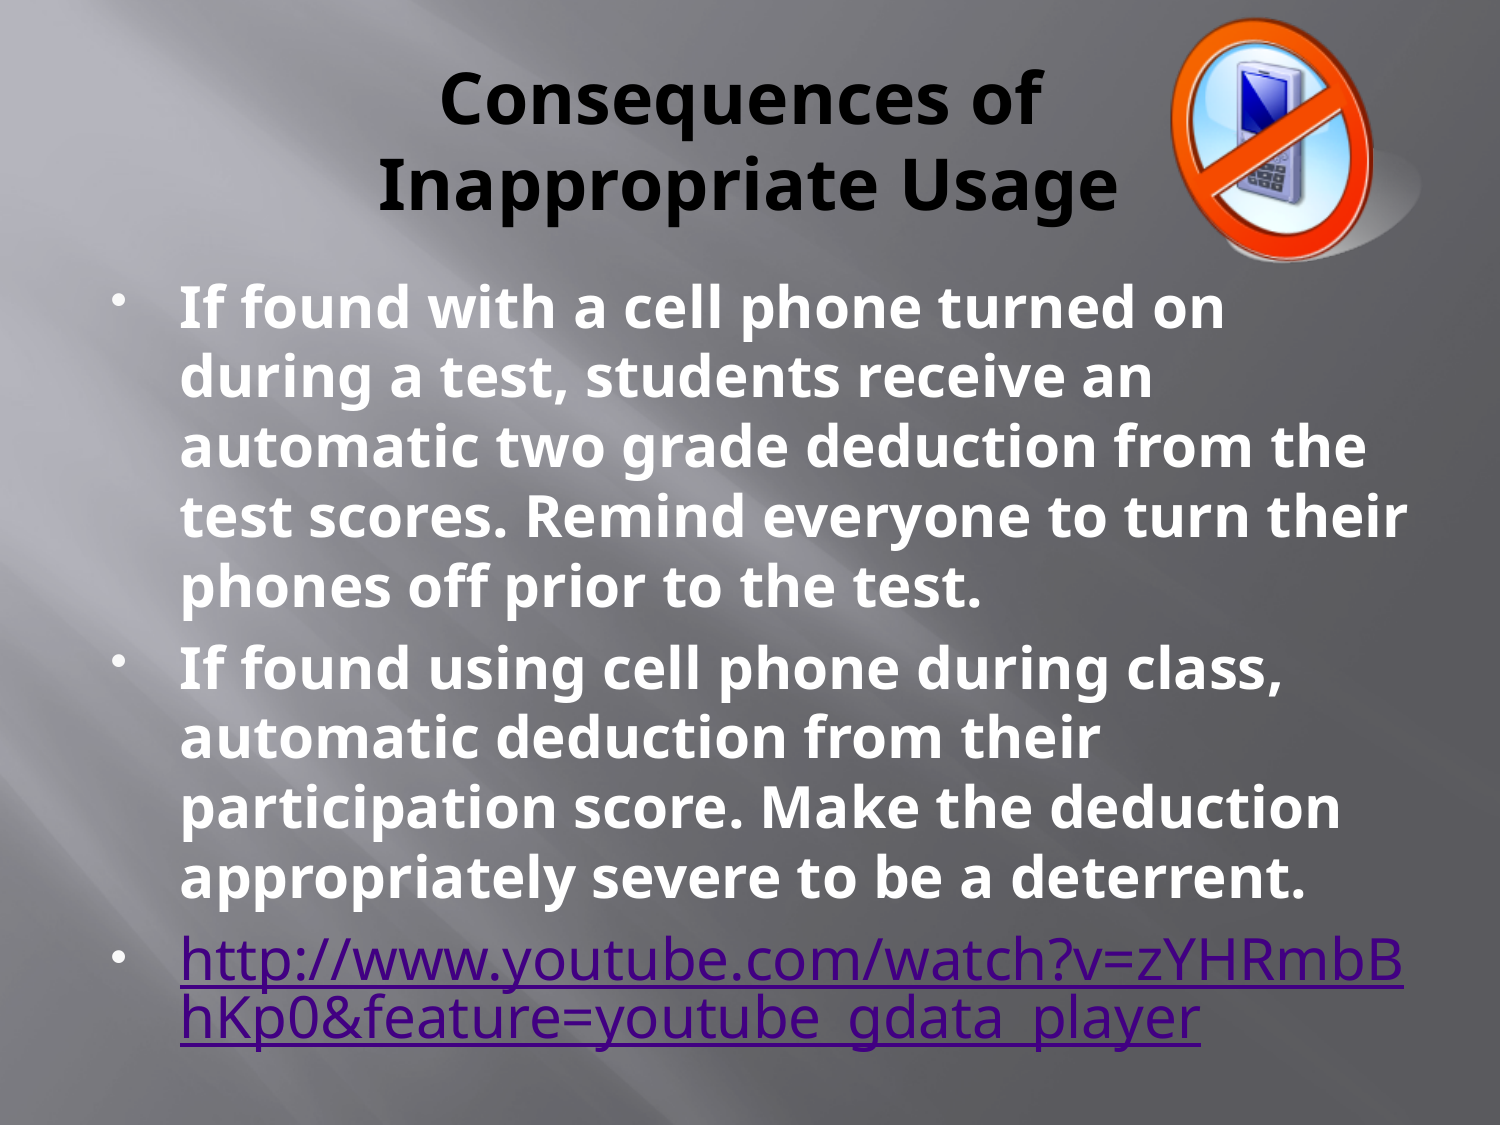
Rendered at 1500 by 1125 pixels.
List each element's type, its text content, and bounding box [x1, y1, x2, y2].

picture [1149, 0, 1432, 282]
title Consequences of Inappropriate Usage [75, 45, 1149, 233]
list If found with a cell phone turned on during a test, students receive an automatic two grade deduction from the test scores. Remind everyone to turn their phones off prior to the test. If found using cell phone during class, automatic deduction from their participation score. Make the deduction appropriately severe to be a deterrent. http://www.youtube.com/watch?v=zYHRmbBhKp0&feature=youtube_gdata_player [75, 262, 1425, 1035]
